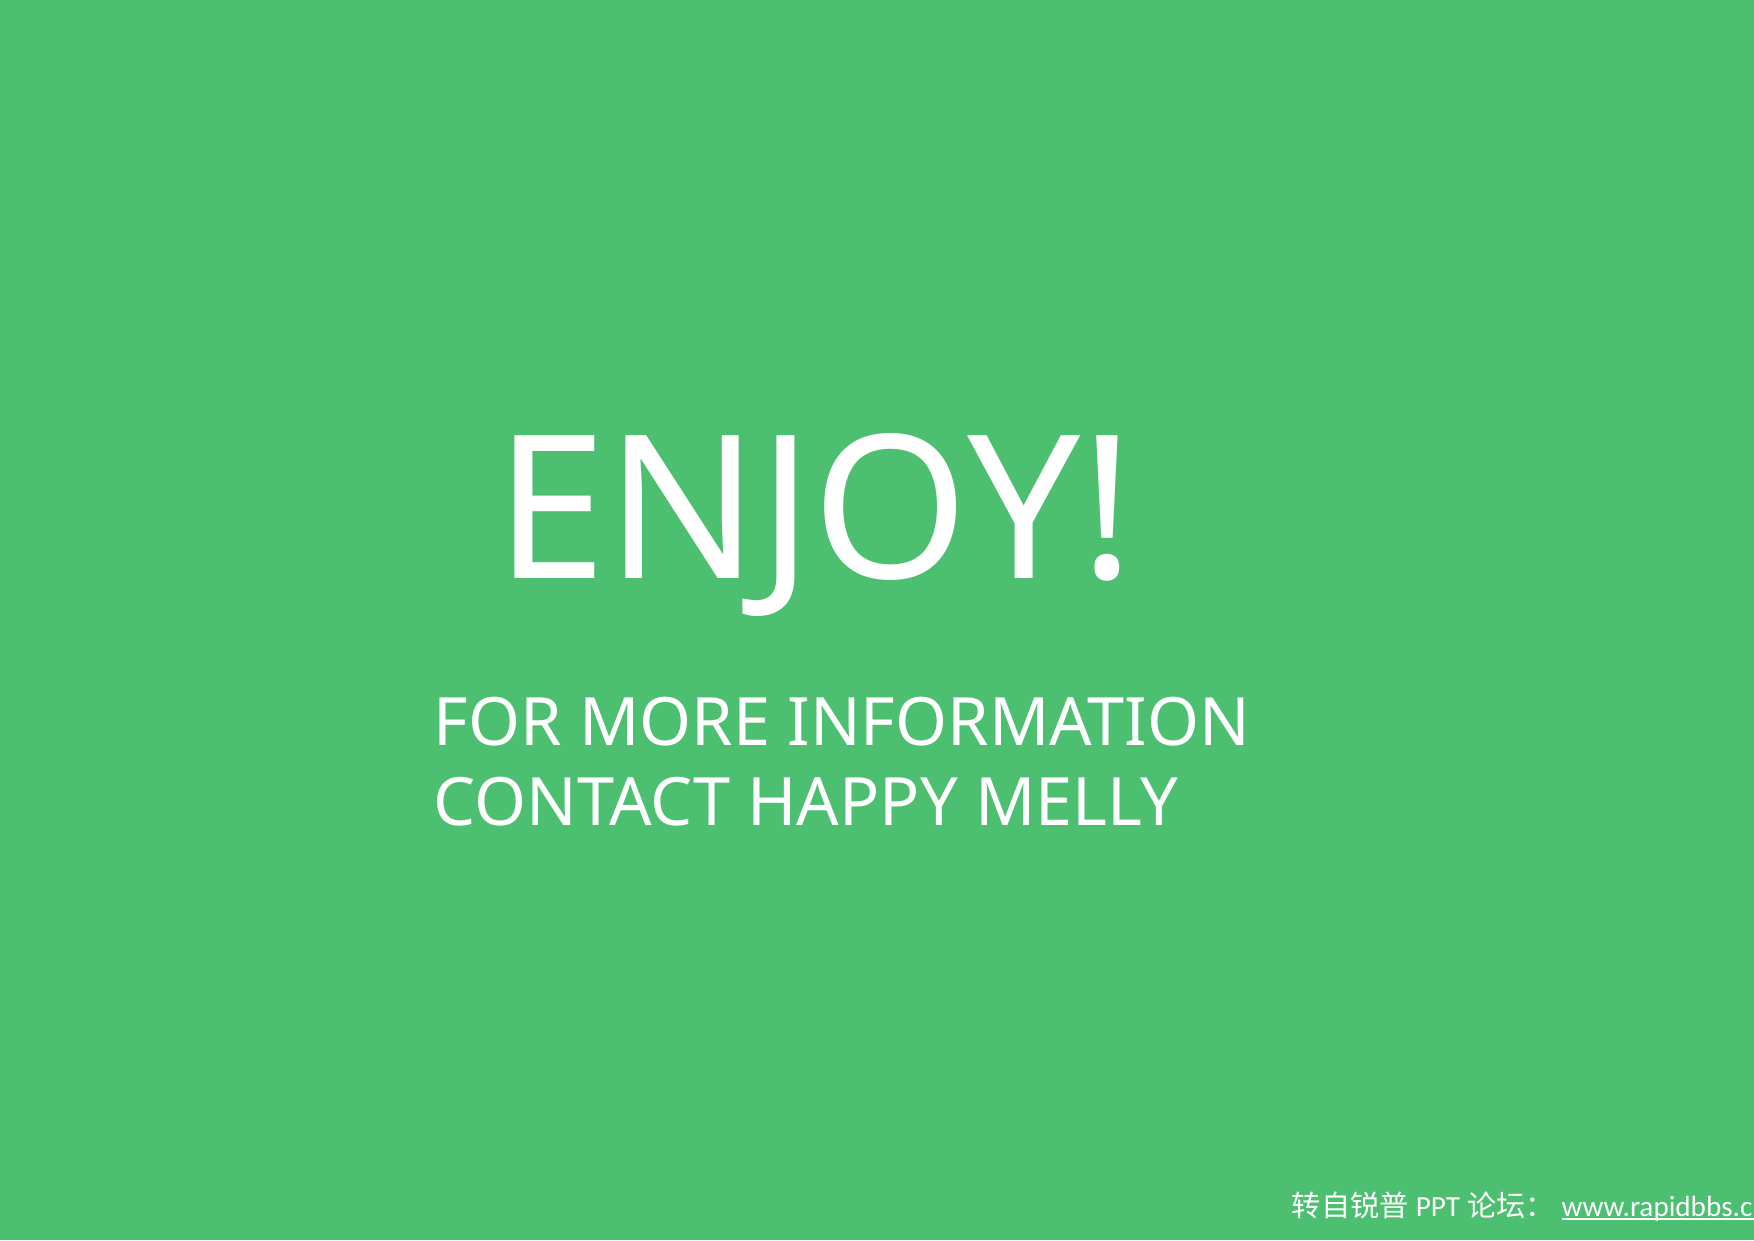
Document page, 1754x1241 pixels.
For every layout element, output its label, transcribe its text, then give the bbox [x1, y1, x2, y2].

text_box FOR MORE INFORMATION CONTACT HAPPY MELLY [433, 679, 1252, 847]
text_box 转自锐普PPT论坛：www.rapidbbs.cn [1277, 1179, 1754, 1230]
text_box ENJOY! [495, 389, 1135, 627]
text_box [0, 0, 1754, 1241]
